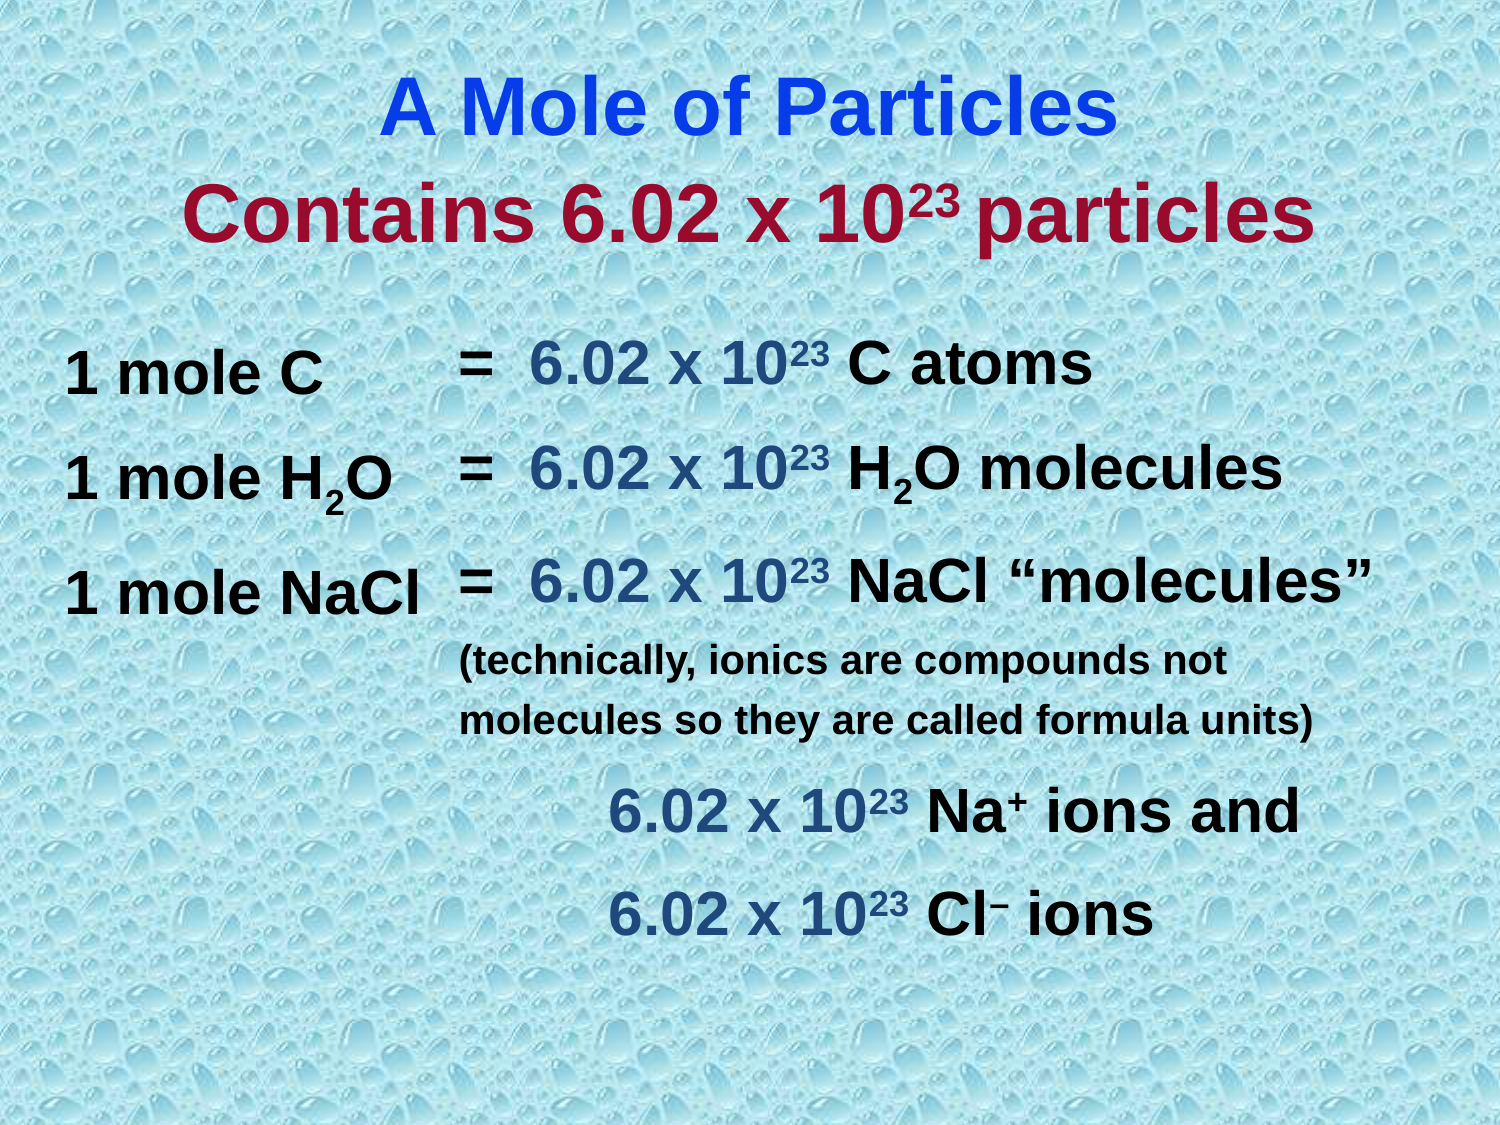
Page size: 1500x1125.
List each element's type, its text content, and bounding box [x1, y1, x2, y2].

title A Mole of Particles Contains 6.02 x 1023 particles [112, 0, 1388, 313]
text_box 1 mole C 1 mole H2O 1 mole NaCl [49, 324, 438, 635]
picture [0, 0, 1500, 1125]
list = 6.02 x 1023 C atoms = 6.02 x 1023 H2O molecules = 6.02 x 1023 NaCl “molecules” (technically, ionics are compounds not molecules so they are called formula units) 6.02 x 1023 Na+ ions and 6.02 x 1023 Cl– ions [387, 212, 1413, 1088]
